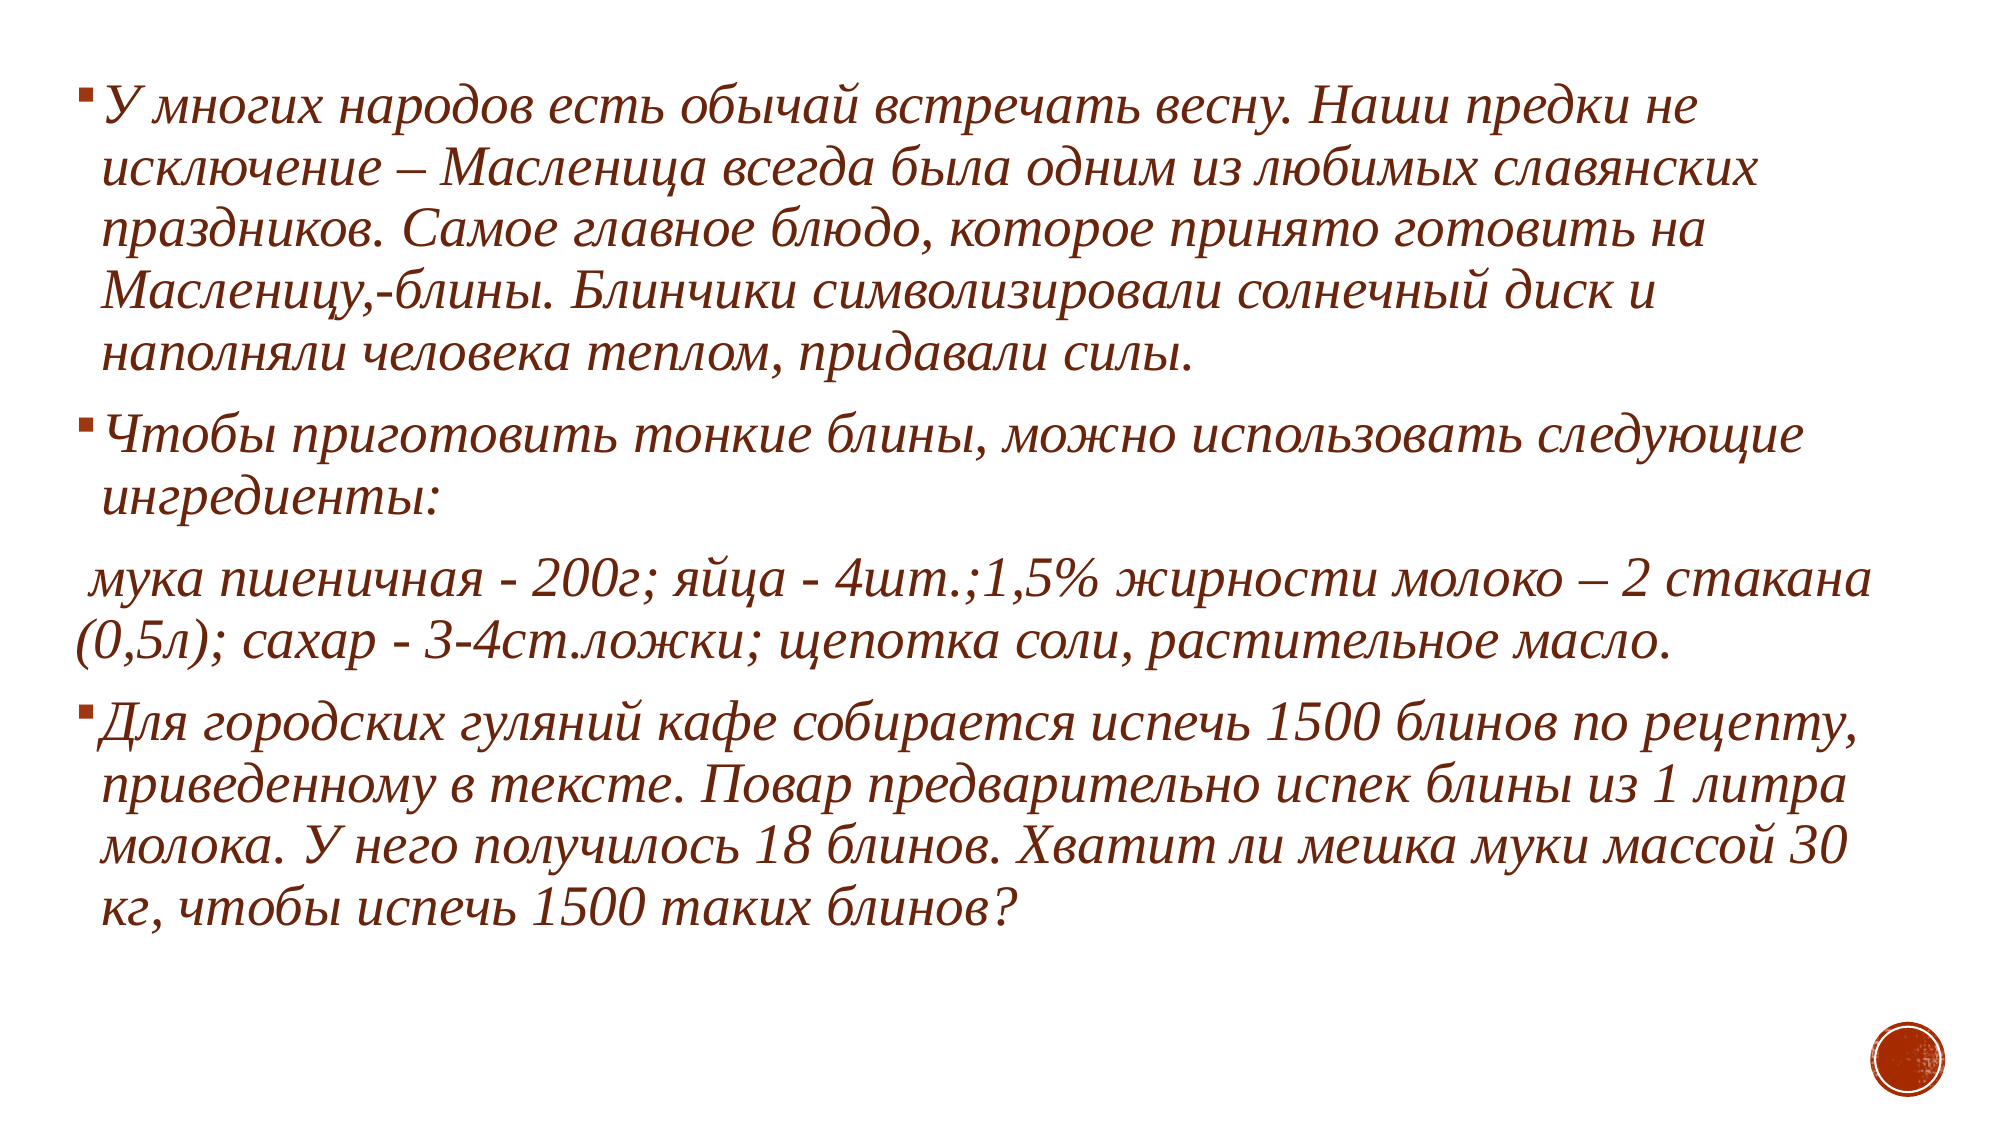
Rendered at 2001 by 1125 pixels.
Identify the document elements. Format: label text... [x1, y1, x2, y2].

list У многих народов есть обычай встречать весну. Наши предки не исключение – Масленица всегда была одним из любимых славянских праздников. Самое главное блюдо, которое принято готовить на Масленицу,-блины. Блинчики символизировали солнечный диск и наполняли человека теплом, придавали силы. Чтобы приготовить тонкие блины, можно использовать следующие ингредиенты: мука пшеничная - 200г; яйца - 4шт.;1,5% жирности молоко – 2 стакана (0,5л); сахар - 3-4ст.ложки; щепотка соли, растительное масло. Для городских гуляний кафе собирается испечь 1500 блинов по рецепту, приведенному в тексте. Повар предварительно испек блины из 1 литра молока. У него получилось 18 блинов. Хватит ли мешка муки массой 30 кг, чтобы испечь 1500 таких блинов? [60, 66, 1895, 1017]
